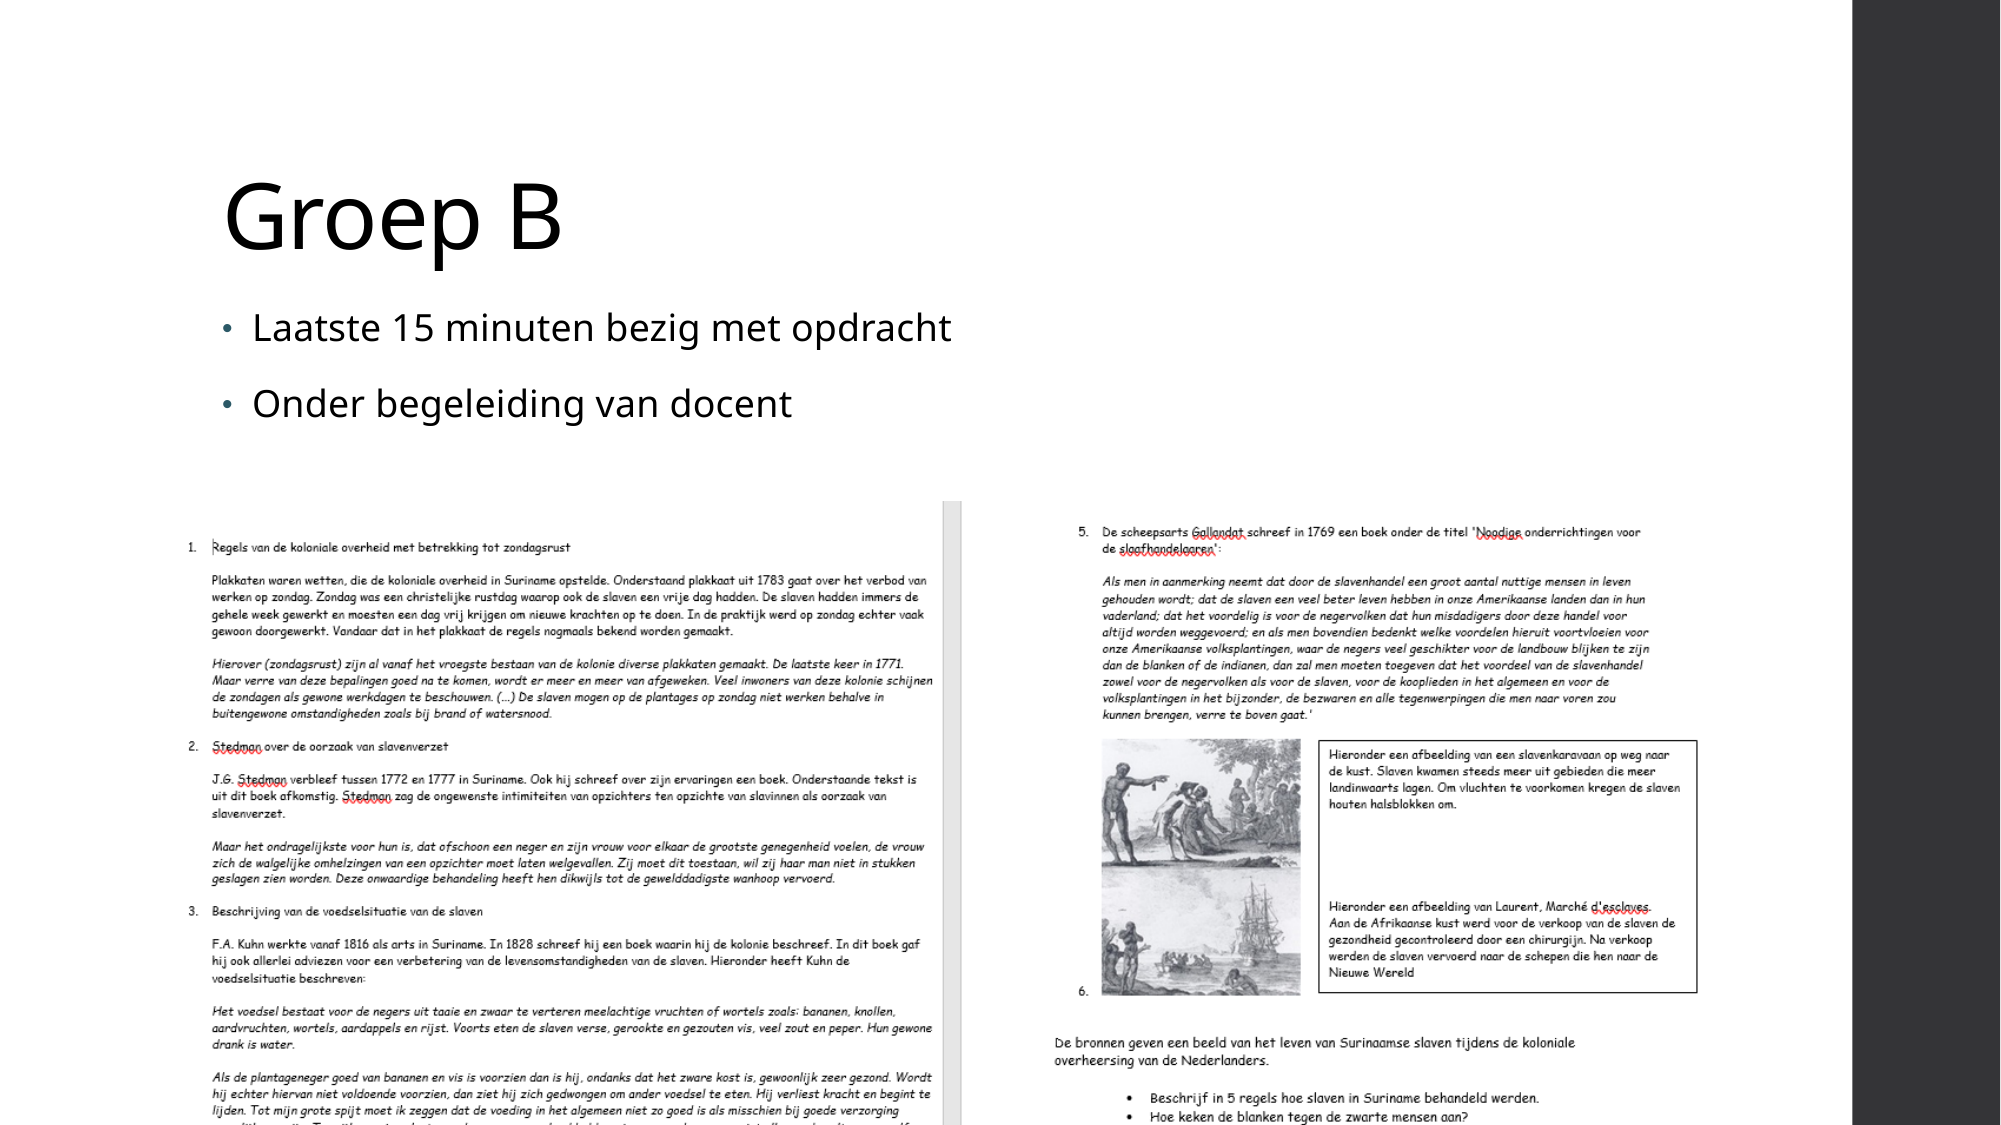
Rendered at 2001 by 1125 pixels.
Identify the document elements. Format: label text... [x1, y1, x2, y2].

title Groep B [206, 60, 1797, 278]
list Laatste 15 minuten bezig met opdracht Onder begeleiding van docent [206, 299, 1617, 496]
picture [175, 501, 1740, 1125]
